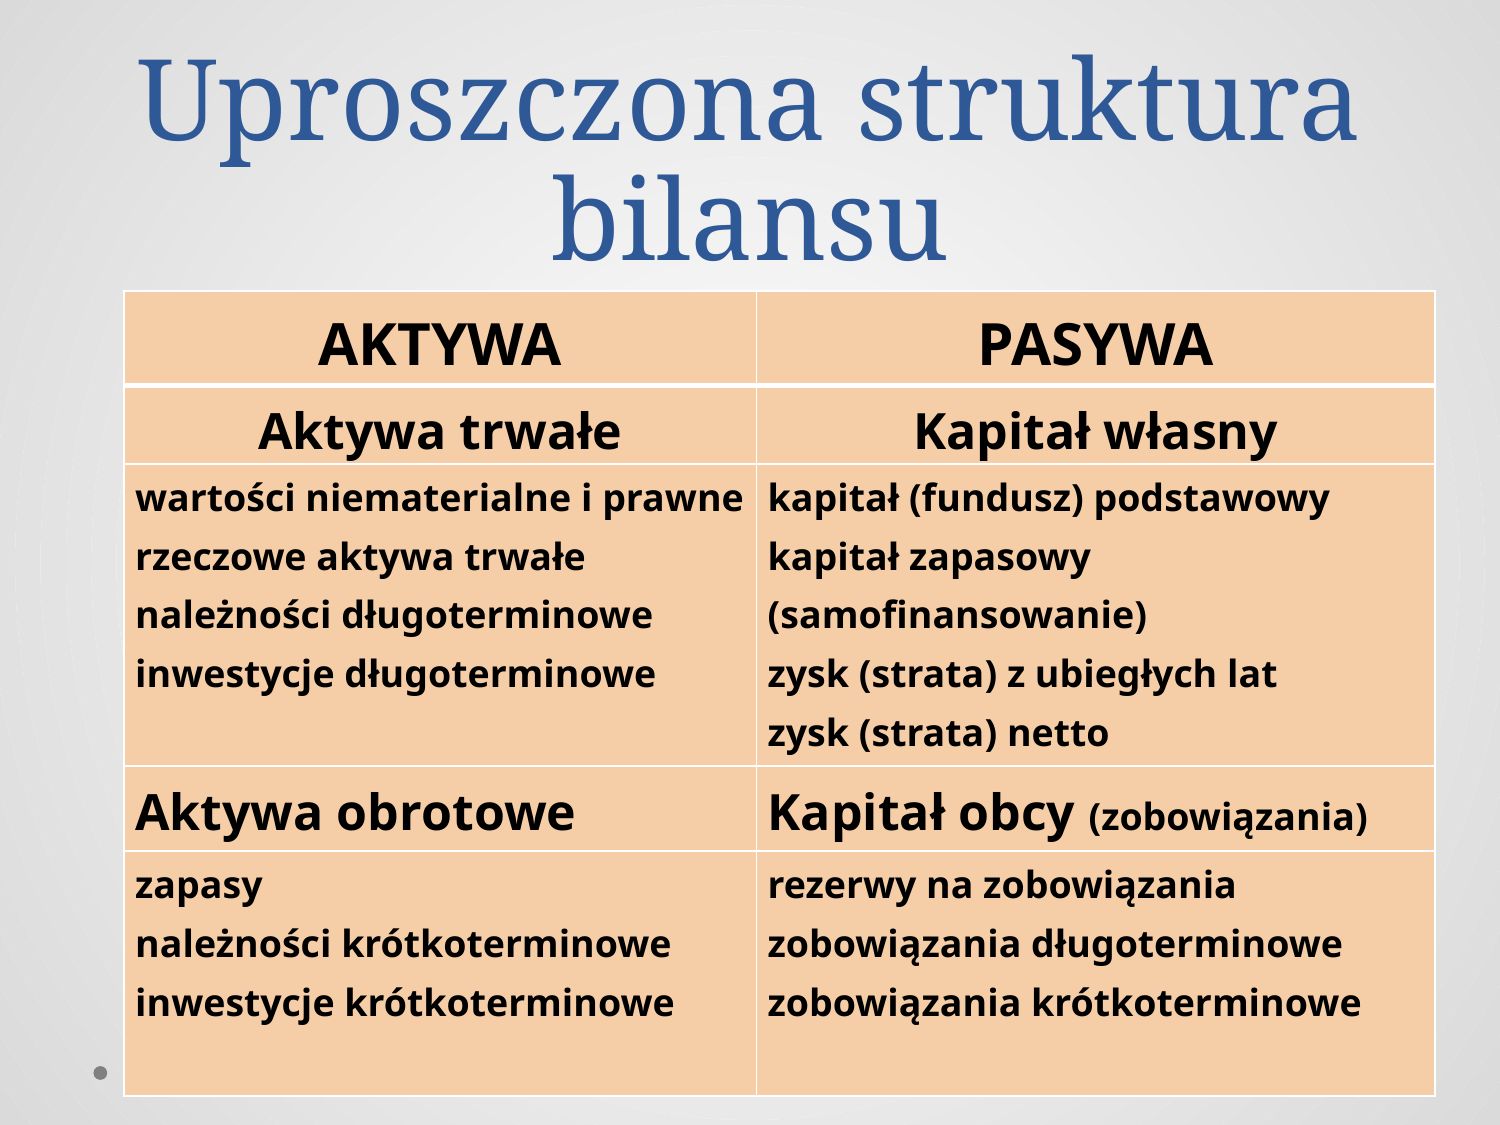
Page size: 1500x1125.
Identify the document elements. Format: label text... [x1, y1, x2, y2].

table_cell rezerwy na zobowiązania zobowiązania długoterminowe zobowiązania krótkoterminowe [757, 852, 1434, 1095]
title Uproszczona struktura bilansu [75, 42, 1425, 291]
table_cell Aktywa trwałe [125, 388, 756, 463]
table_cell kapitał (fundusz) podstawowy kapitał zapasowy (samofinansowanie) zysk (strata) z ubiegłych lat zysk (strata) netto [757, 465, 1434, 765]
table_header PASYWA [757, 292, 1434, 383]
table_cell wartości niematerialne i prawne rzeczowe aktywa trwałe należności długoterminowe inwestycje długoterminowe [125, 465, 756, 765]
table_header AKTYWA [125, 292, 756, 383]
table_cell Aktywa obrotowe [125, 767, 756, 850]
table_cell zapasy należności krótkoterminowe inwestycje krótkoterminowe [125, 852, 756, 1095]
table_cell Kapitał obcy (zobowiązania) [757, 767, 1434, 850]
table_cell Kapitał własny [757, 388, 1434, 463]
